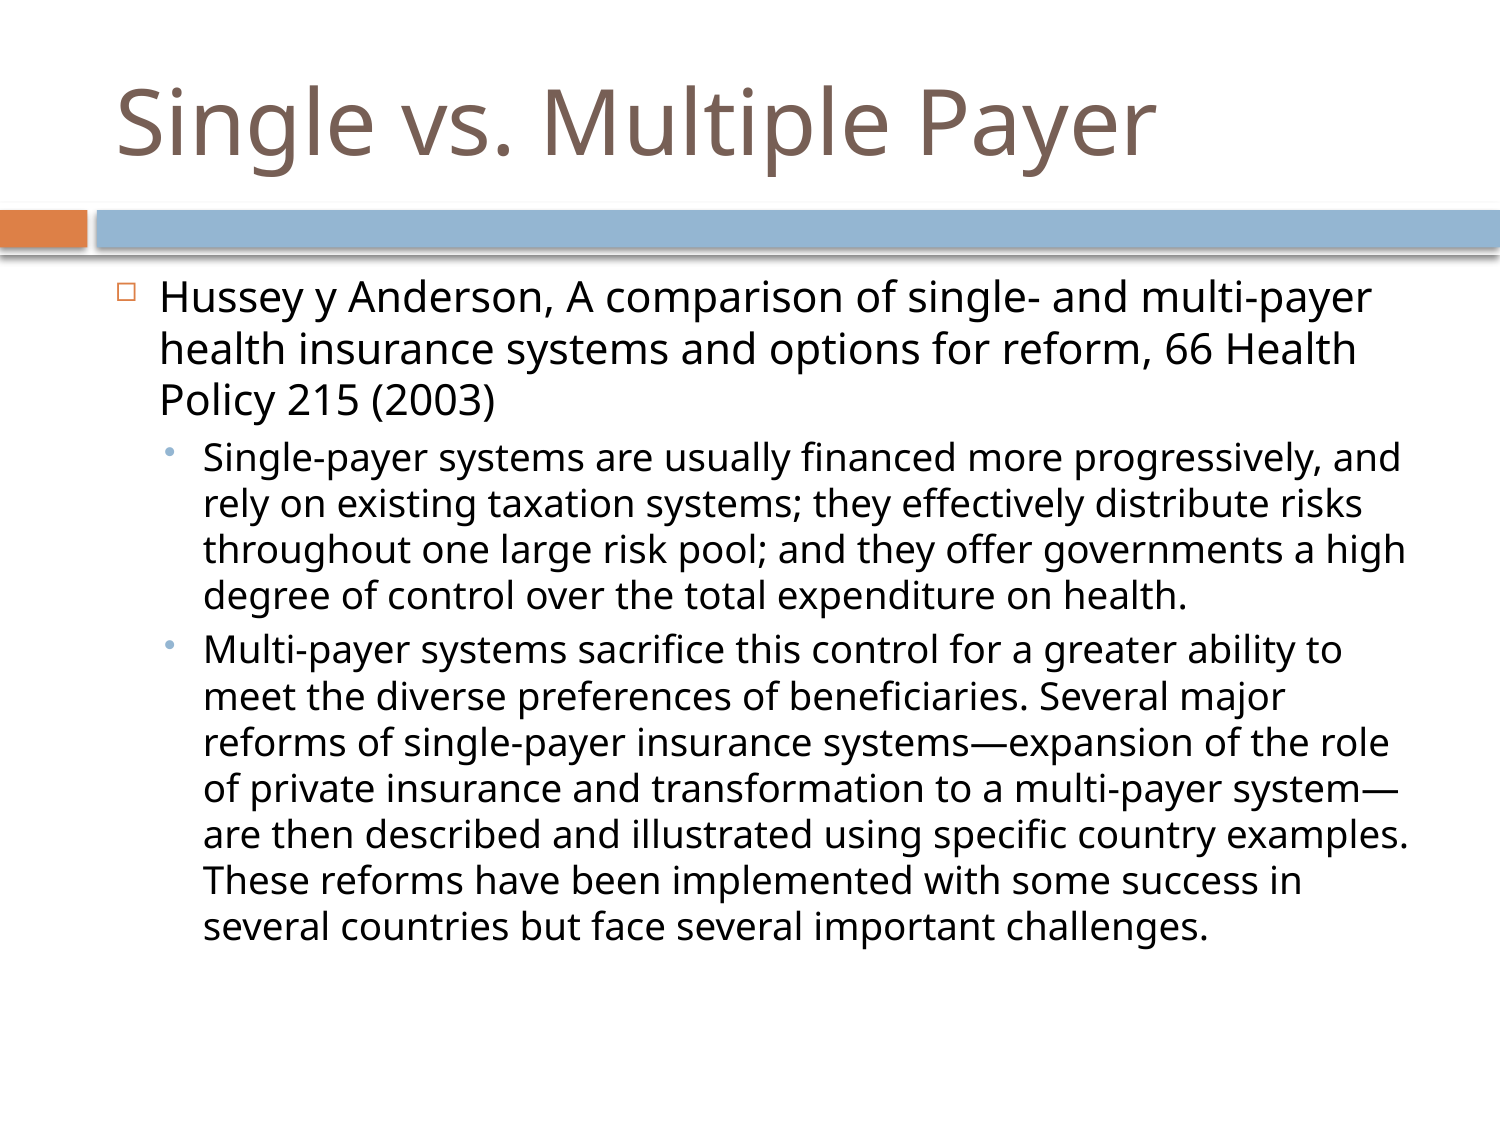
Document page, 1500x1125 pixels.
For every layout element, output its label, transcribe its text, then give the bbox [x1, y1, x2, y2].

title Single vs. Multiple Payer [100, 37, 1438, 200]
list Hussey y Anderson, A comparison of single- and multi-payer health insurance systems and options for reform, 66 Health Policy 215 (2003) Single-payer systems are usually financed more progressively, and rely on existing taxation systems; they effectively distribute risks throughout one large risk pool; and they offer governments a high degree of control over the total expenditure on health. Multi-payer systems sacrifice this control for a greater ability to meet the diverse preferences of beneficiaries. Several major reforms of single-payer insurance systems—expansion of the role of private insurance and transformation to a multi-payer system—are then described and illustrated using specific country examples. These reforms have been implemented with some success in several countries but face several important challenges. [100, 262, 1438, 1000]
